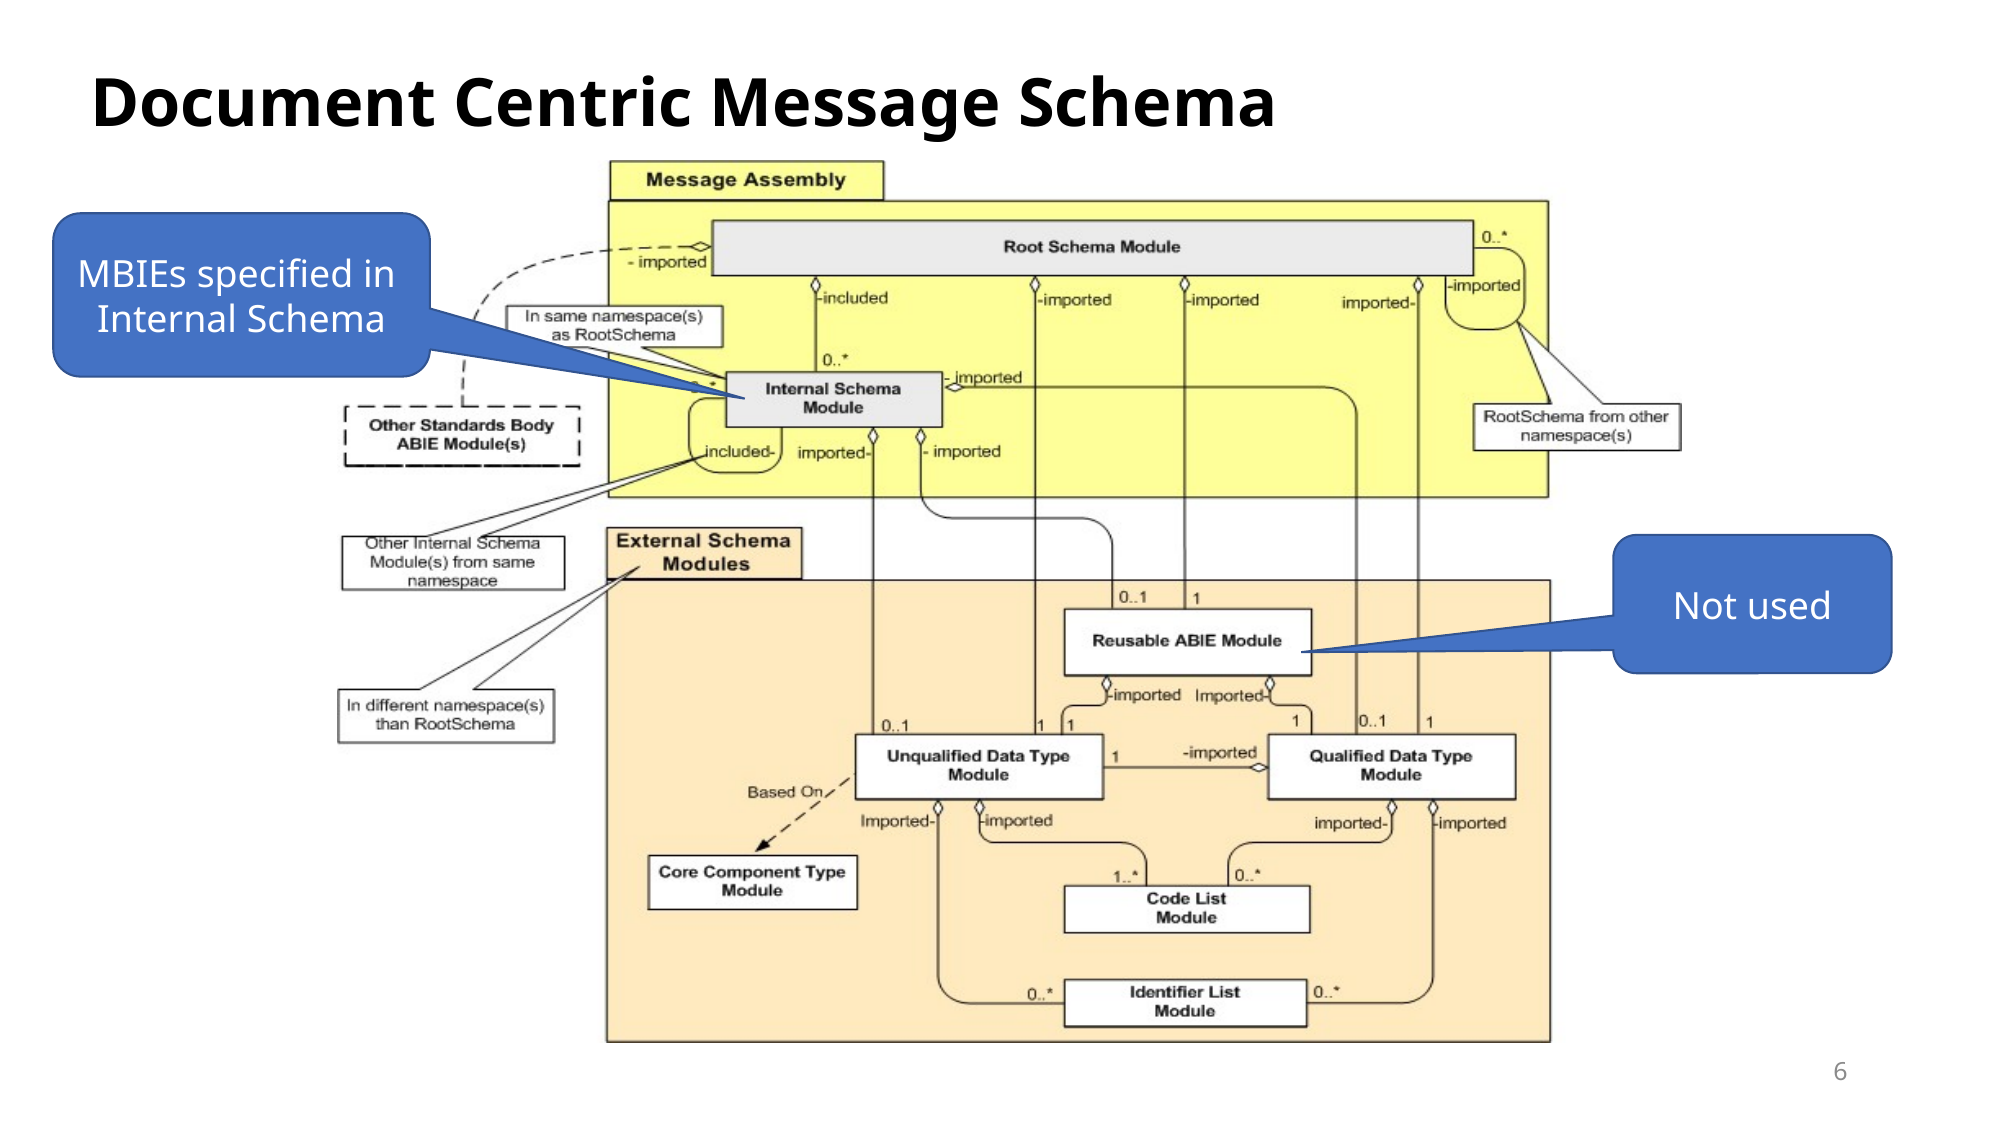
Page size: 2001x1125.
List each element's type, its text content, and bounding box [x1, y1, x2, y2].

picture [337, 160, 1682, 1043]
text_box Document Centric Message Schema [75, 52, 1312, 147]
text_box MBIEs specified in Internal Schema [52, 212, 337, 378]
slide_number 6 [1412, 1042, 1863, 1103]
text_box Not used [1682, 533, 1893, 675]
